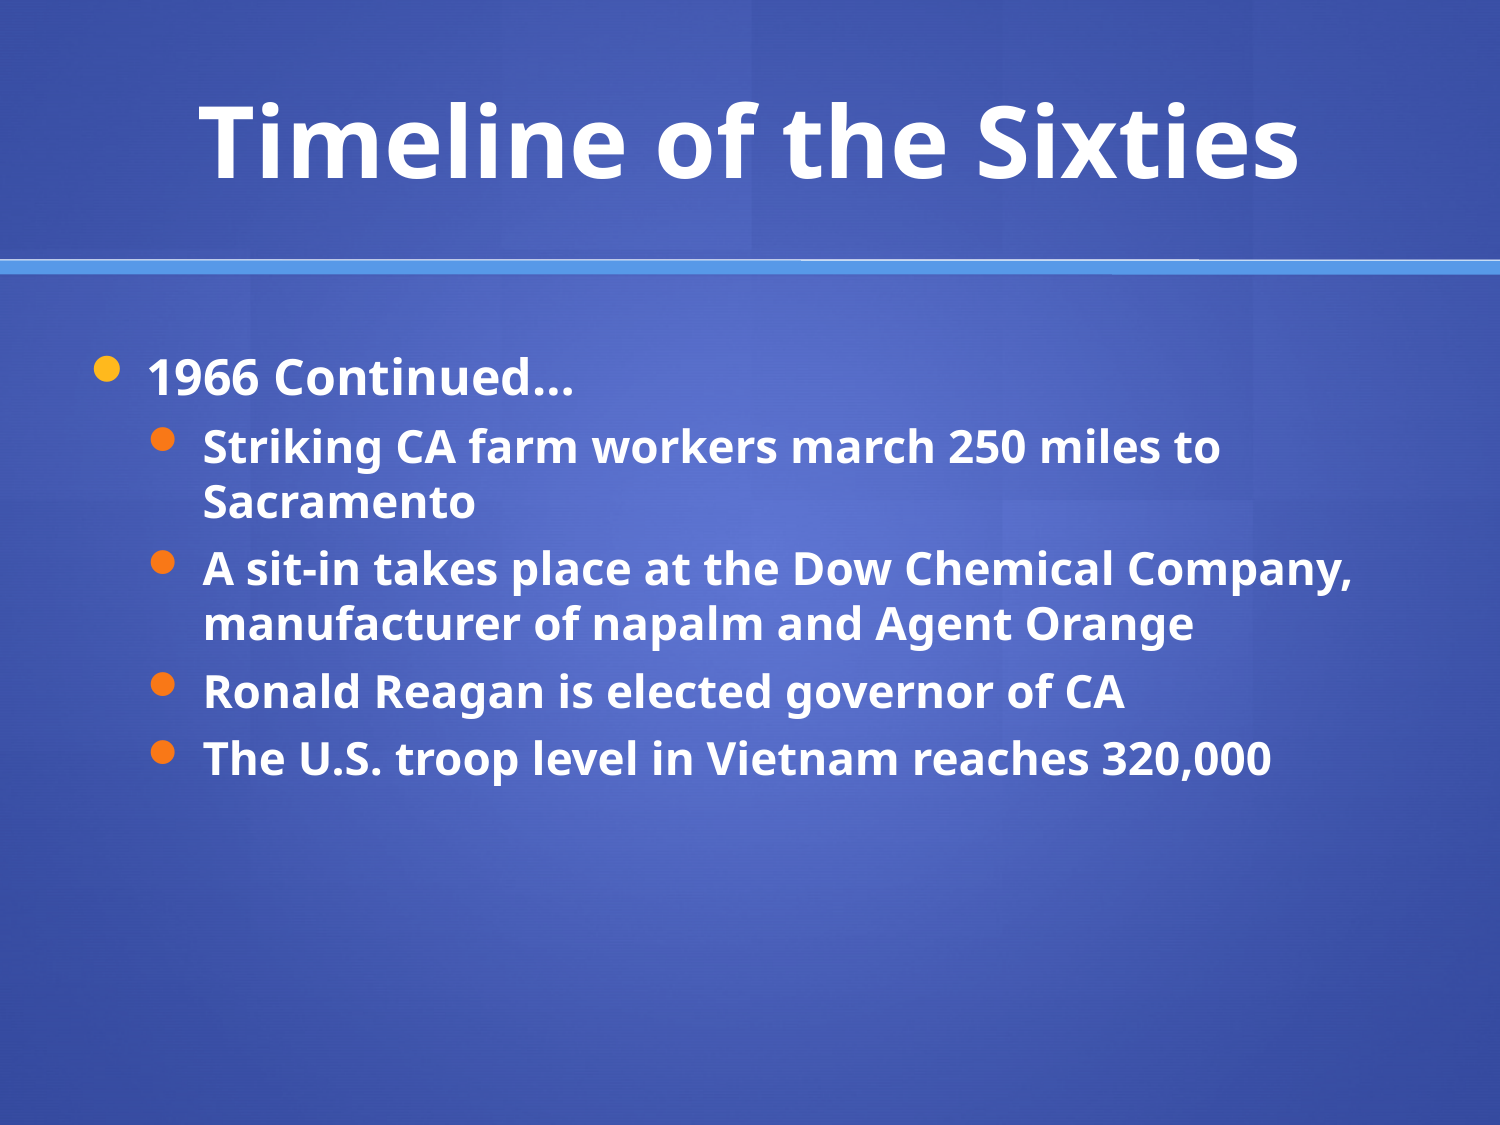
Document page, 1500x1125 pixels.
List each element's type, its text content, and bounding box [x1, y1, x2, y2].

title Timeline of the Sixties [75, 45, 1425, 233]
list 1966 Continued… Striking CA farm workers march 250 miles to Sacramento A sit-in takes place at the Dow Chemical Company, manufacturer of napalm and Agent Orange Ronald Reagan is elected governor of CA The U.S. troop level in Vietnam reaches 320,000 [75, 337, 1425, 988]
